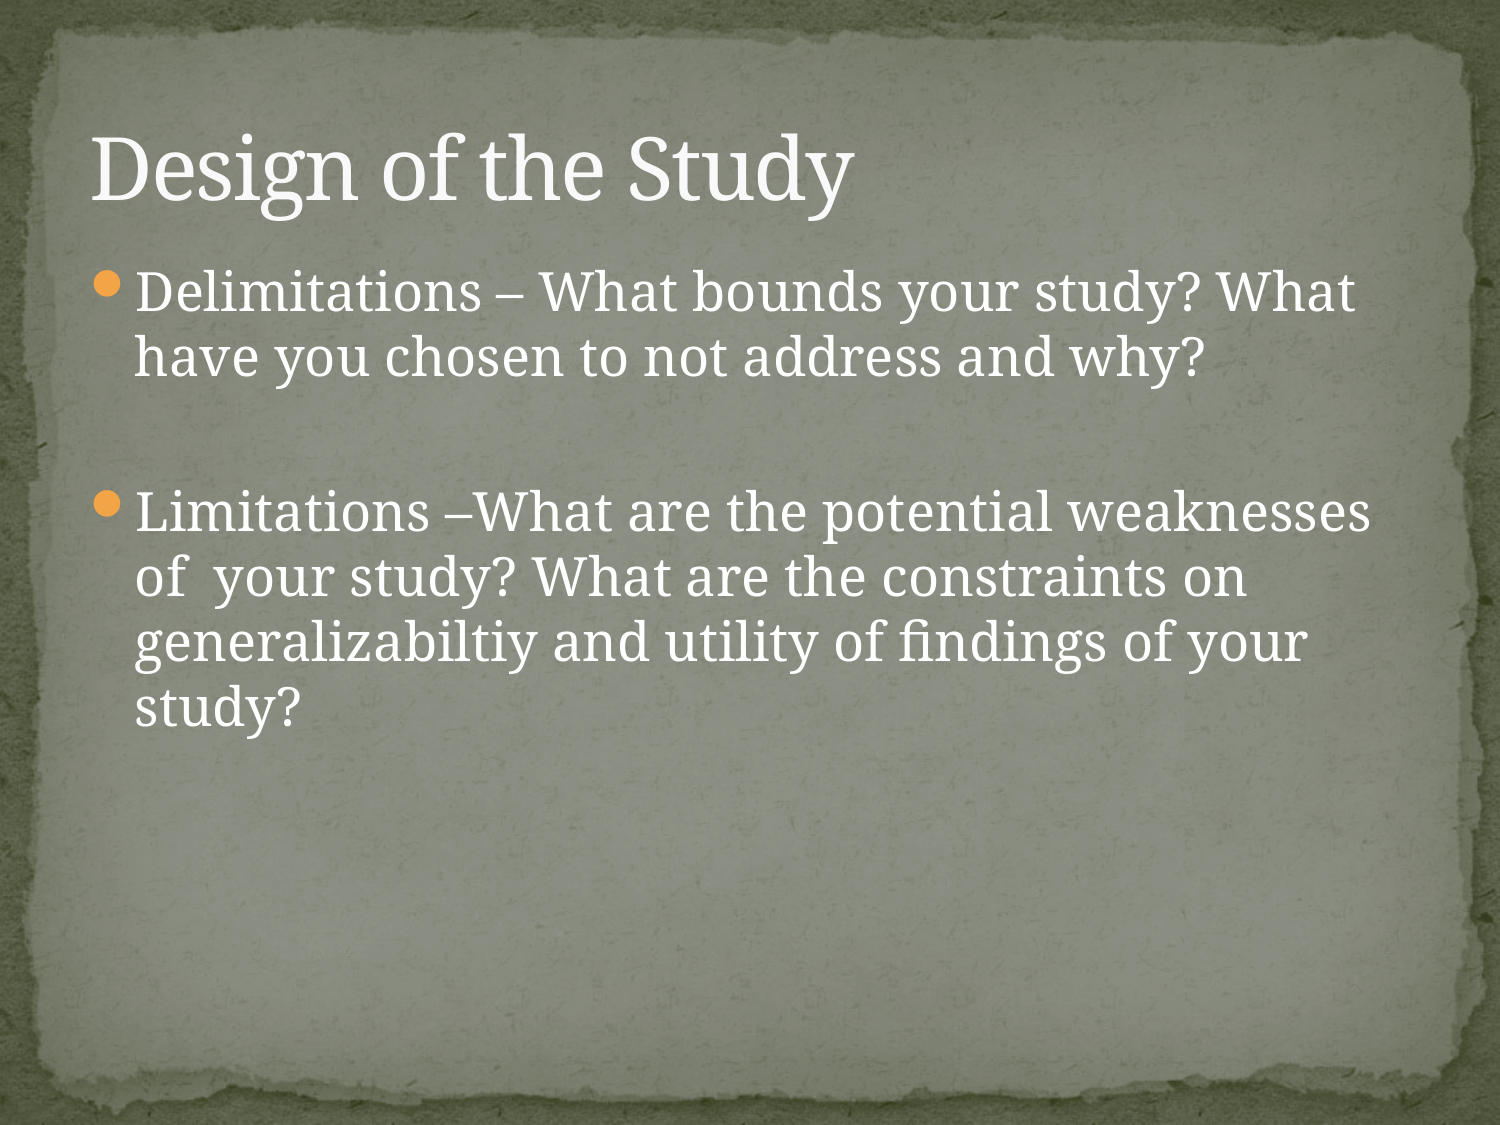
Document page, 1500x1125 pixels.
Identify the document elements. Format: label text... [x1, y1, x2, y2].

list Delimitations – What bounds your study? What have you chosen to not address and why? Limitations –What are the potential weaknesses of your study? What are the constraints on generalizabiltiy and utility of findings of your study? [75, 249, 1425, 1000]
title Design of the Study [74, 24, 1425, 225]
